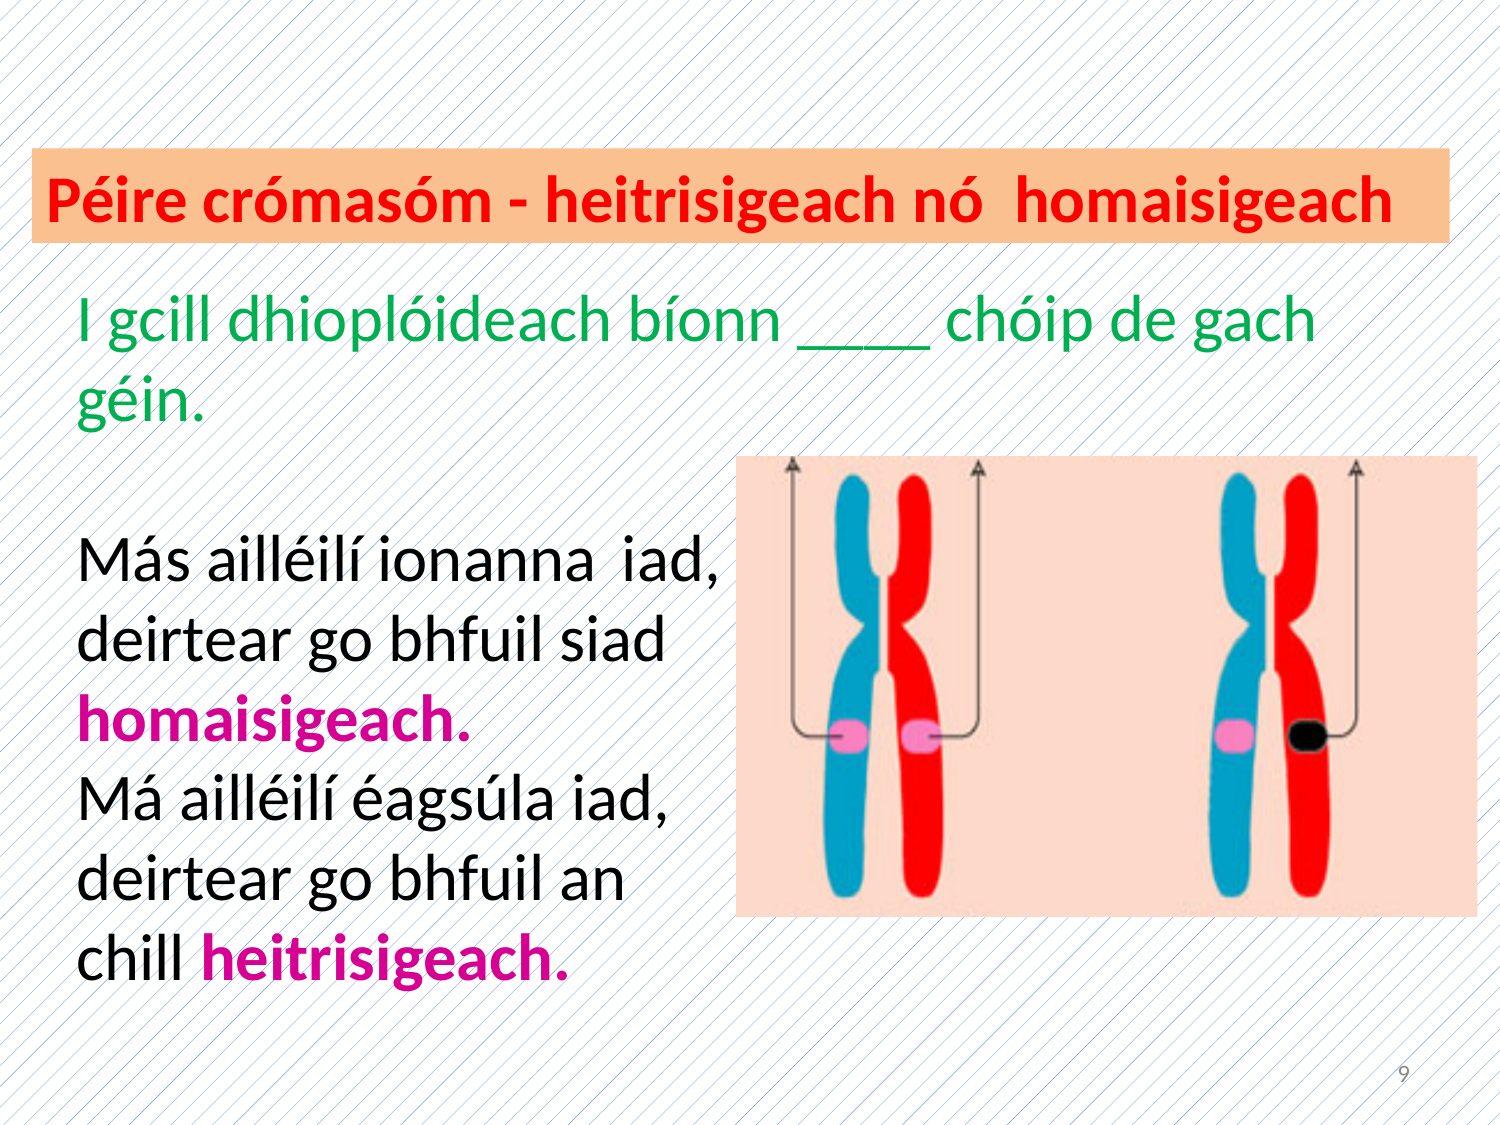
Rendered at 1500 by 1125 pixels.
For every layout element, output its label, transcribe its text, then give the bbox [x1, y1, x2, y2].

text_box I gcill dhioplóideach bíonn ____ chóip de gach géin. Más ailléilí ionanna iad, deirtear go bhfuil siad homaisigeach. Má ailléilí éagsúla iad, deirtear go bhfuil an chill heitrisigeach. [61, 267, 1478, 1002]
slide_number 9 [1074, 1042, 1425, 1103]
text_box Péire crómasóm - heitrisigeach nó homaisigeach [31, 148, 1450, 243]
picture [383, 455, 1478, 918]
